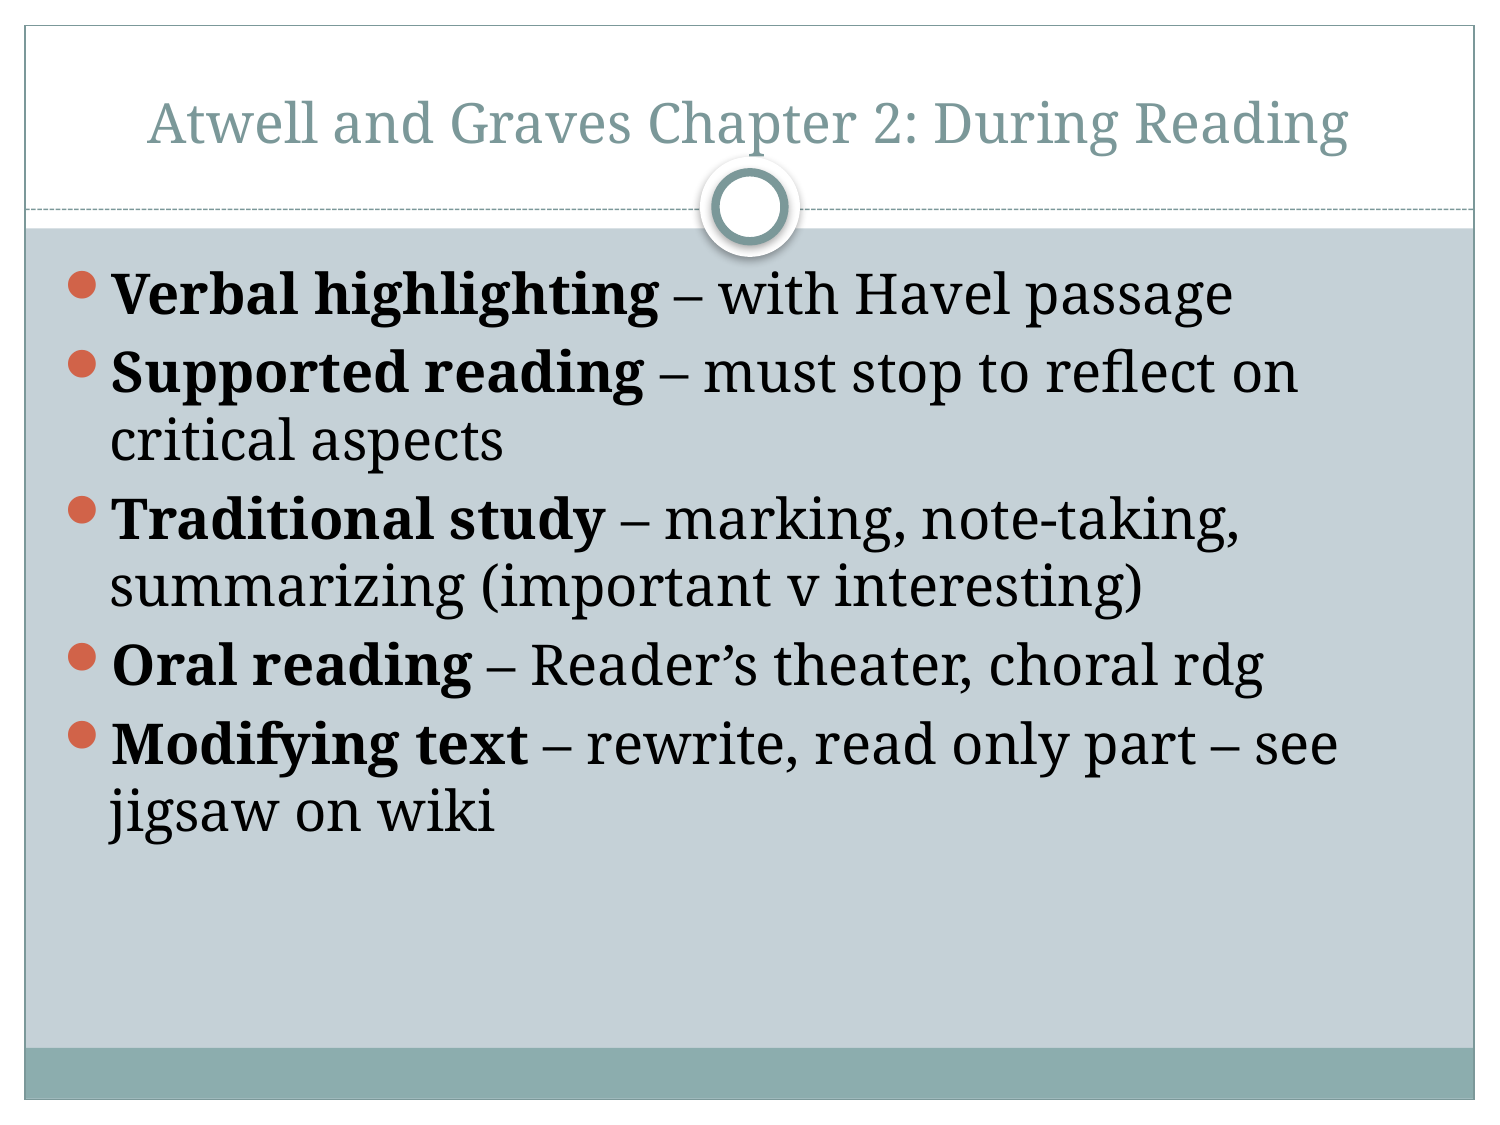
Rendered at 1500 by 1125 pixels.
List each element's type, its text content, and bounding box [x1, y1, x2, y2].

list Verbal highlighting – with Havel passage Supported reading – must stop to reflect on critical aspects Traditional study – marking, note-taking, summarizing (important v interesting) Oral reading – Reader’s theater, choral rdg Modifying text – rewrite, read only part – see jigsaw on wiki [49, 250, 1445, 1001]
title Atwell and Graves Chapter 2: During Reading [49, 37, 1450, 162]
